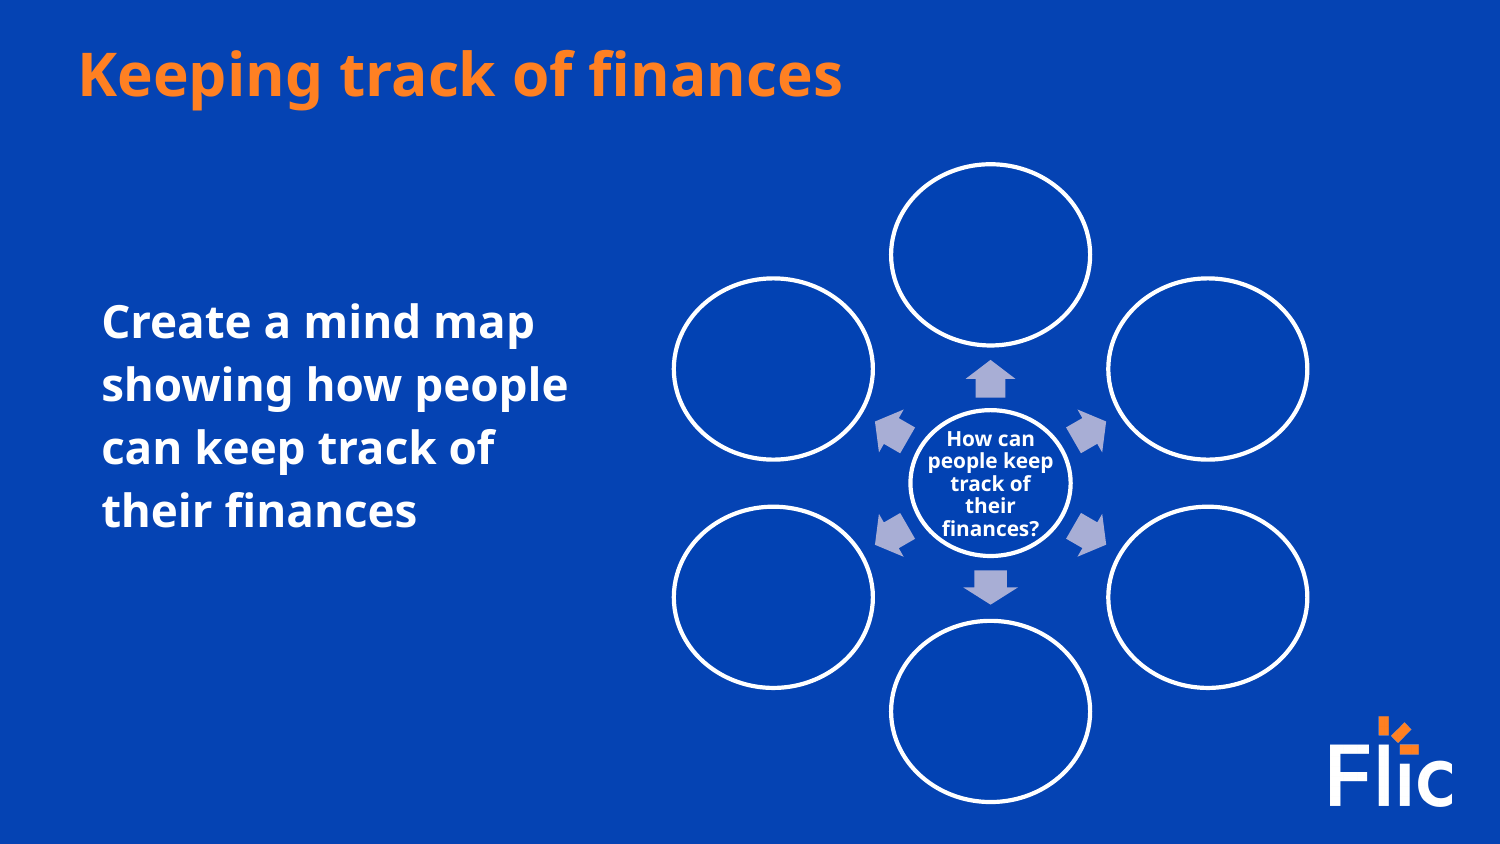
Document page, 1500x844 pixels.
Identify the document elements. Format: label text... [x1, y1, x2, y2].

text_box Create a mind map showing how people can keep track of their finances [86, 269, 625, 552]
picture [1330, 716, 1452, 807]
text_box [673, 163, 1308, 803]
title Keeping track of finances [62, 66, 1331, 152]
